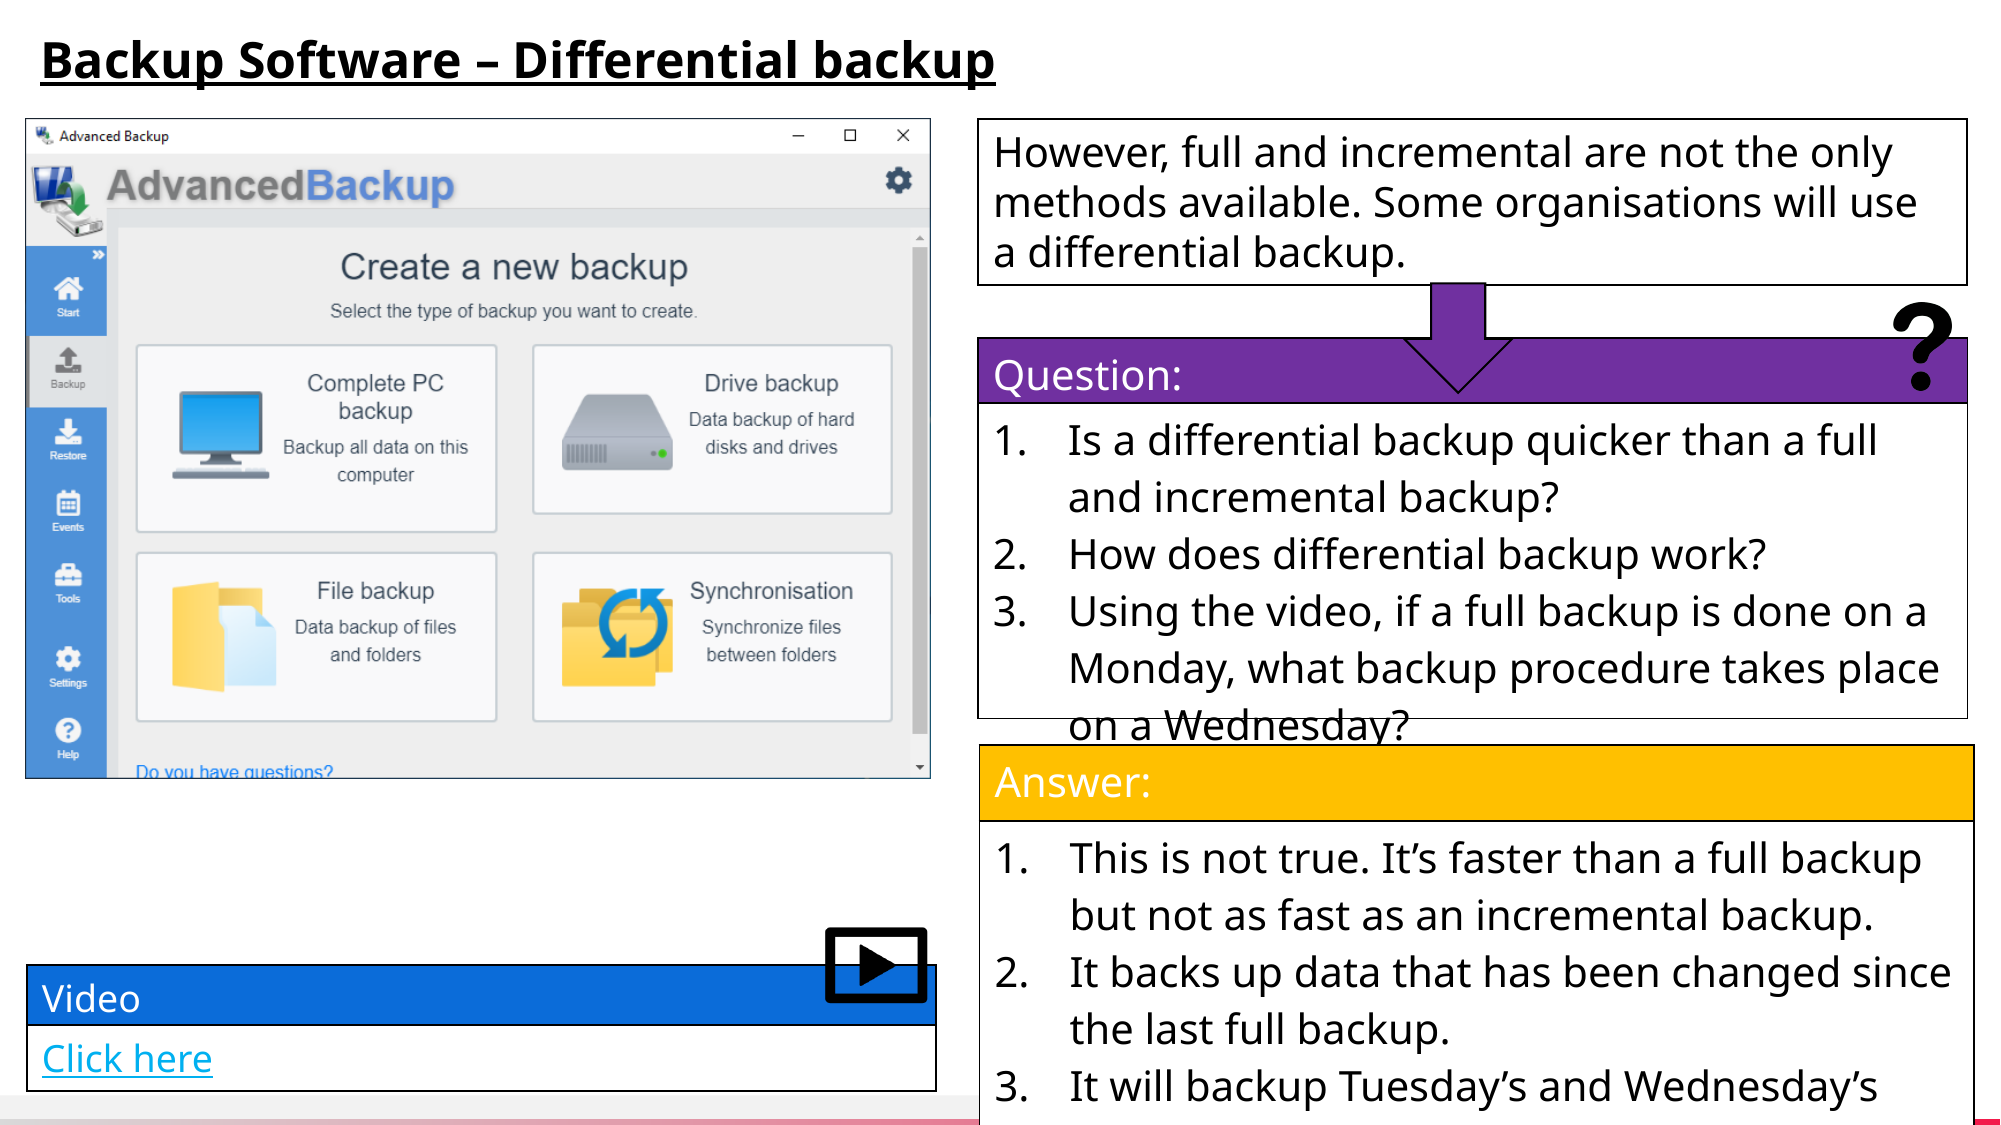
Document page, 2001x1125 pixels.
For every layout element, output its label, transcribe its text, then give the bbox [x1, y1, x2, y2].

table_cell Click here [28, 1026, 935, 1090]
table_header Question: [979, 339, 1967, 402]
text_box Backup Software – Differential backup [25, 21, 1095, 96]
text_box [1401, 282, 1515, 395]
picture [815, 904, 937, 1026]
picture [25, 118, 931, 779]
picture [1878, 302, 1967, 391]
table_cell Is a differential backup quicker than a full and incremental backup? How does differential backup work? Using the video, if a full backup is done on a Monday, what backup procedure takes place on a Wednesday? [979, 404, 1967, 718]
table_cell This is not true. It’s faster than a full backup but not as fast as an incremental backup. It backs up data that has been changed since the last full backup. It will backup Tuesday’s and Wednesday’s data. [980, 822, 1973, 1125]
table_header Video [28, 966, 815, 1024]
table_header Answer: [980, 746, 1973, 820]
text_box However, full and incremental are not the only methods available. Some organisations will use a differential backup. [977, 118, 1968, 286]
